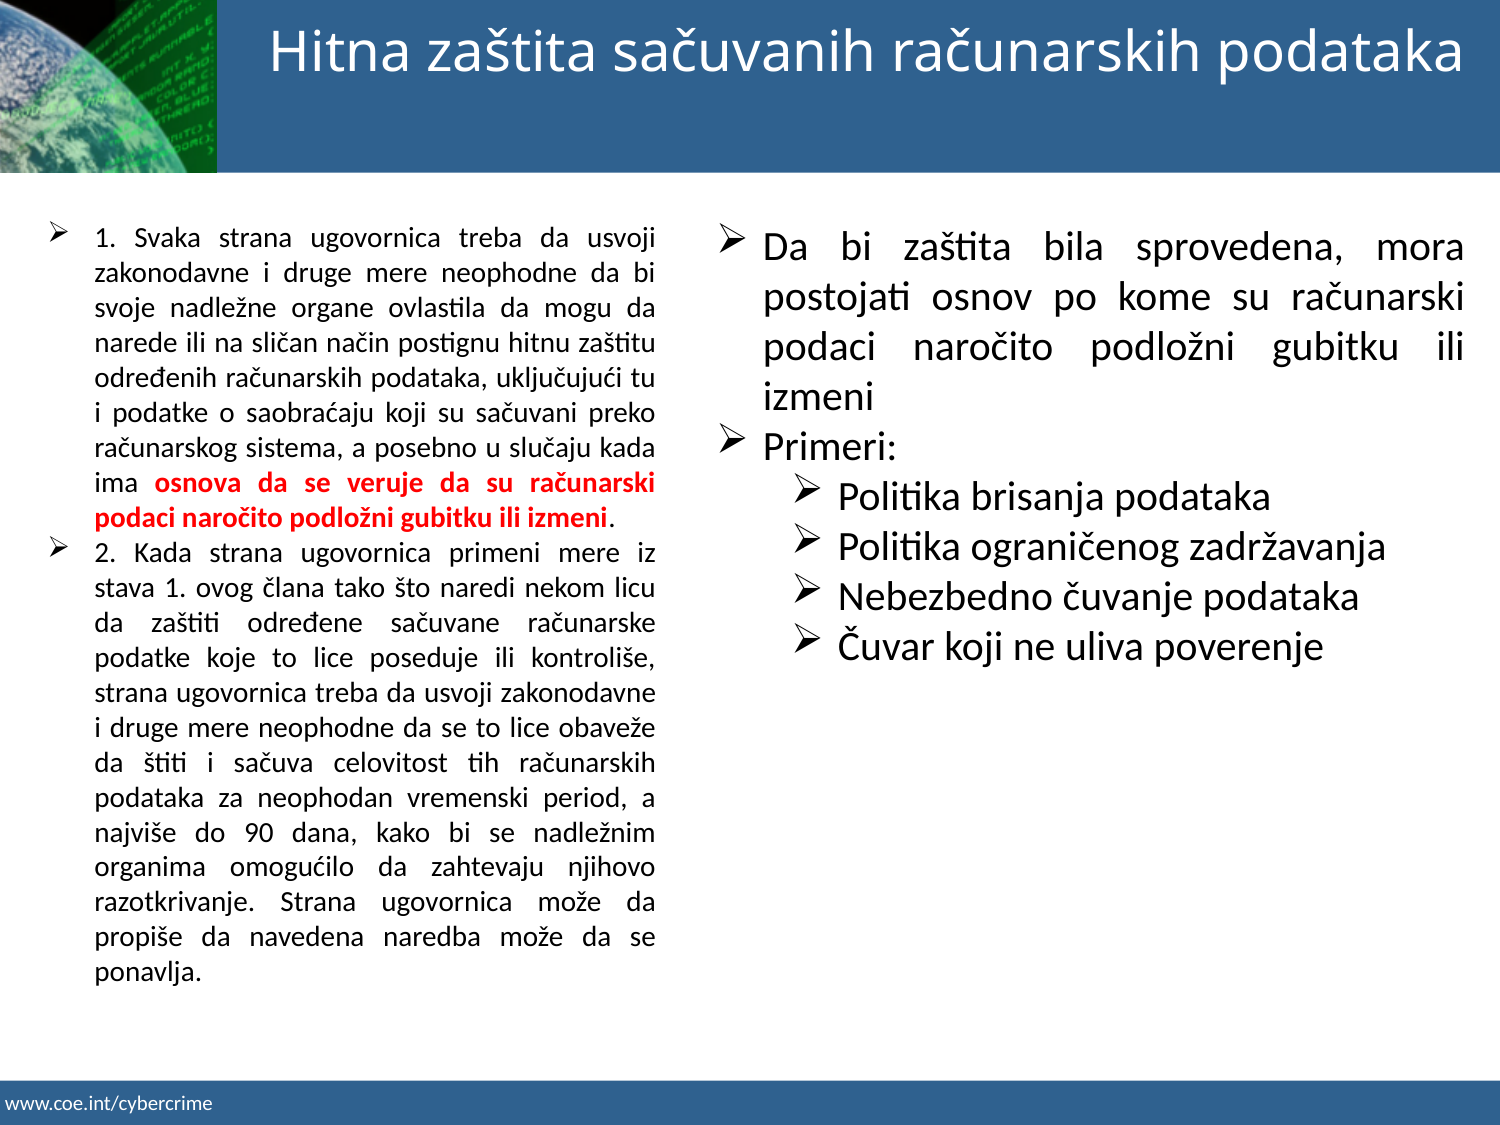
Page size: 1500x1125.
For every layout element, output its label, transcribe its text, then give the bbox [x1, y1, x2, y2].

text_box Hitna zaštita sačuvanih računarskih podataka [227, 7, 1480, 91]
picture [0, 0, 217, 173]
text_box Da bi zaštita bila sprovedena, mora postojati osnov po kome su računarski podaci naročito podložni gubitku ili izmeni Primeri: Politika brisanja podataka Politika ograničenog zadržavanja Nebezbedno čuvanje podataka Čuvar koji ne uliva poverenje [701, 211, 1480, 677]
text_box 1. Svaka strana ugovornica treba da usvoji zakonodavne i druge mere neophodne da bi svoje nadležne organe ovlastila da mogu da narede ili na sličan način postignu hitnu zaštitu određenih računarskih podataka, uključujući tu i podatke o saobraćaju koji su sačuvani preko računarskog sistema, a posebno u slučaju kada ima osnova da se veruje da su računarski podaci naročito podložni gubitku ili izmeni. 2. Kada strana ugovornica primeni mere iz stava 1. ovog člana tako što naredi nekom licu da zaštiti određene sačuvane računarske podatke koje to lice poseduje ili kontroliše, strana ugovornica treba da usvoji zakonodavne i druge mere neophodne da se to lice obaveže da štiti i sačuva celovitost tih računarskih podataka za neophodan vremenski period, a najviše do 90 dana, kako bi se nadležnim organima omogućilo da zahtevaju njihovo razotkrivanje. Strana ugovornica može da propiše da navedena naredba može da se ponavlja. [32, 211, 671, 995]
